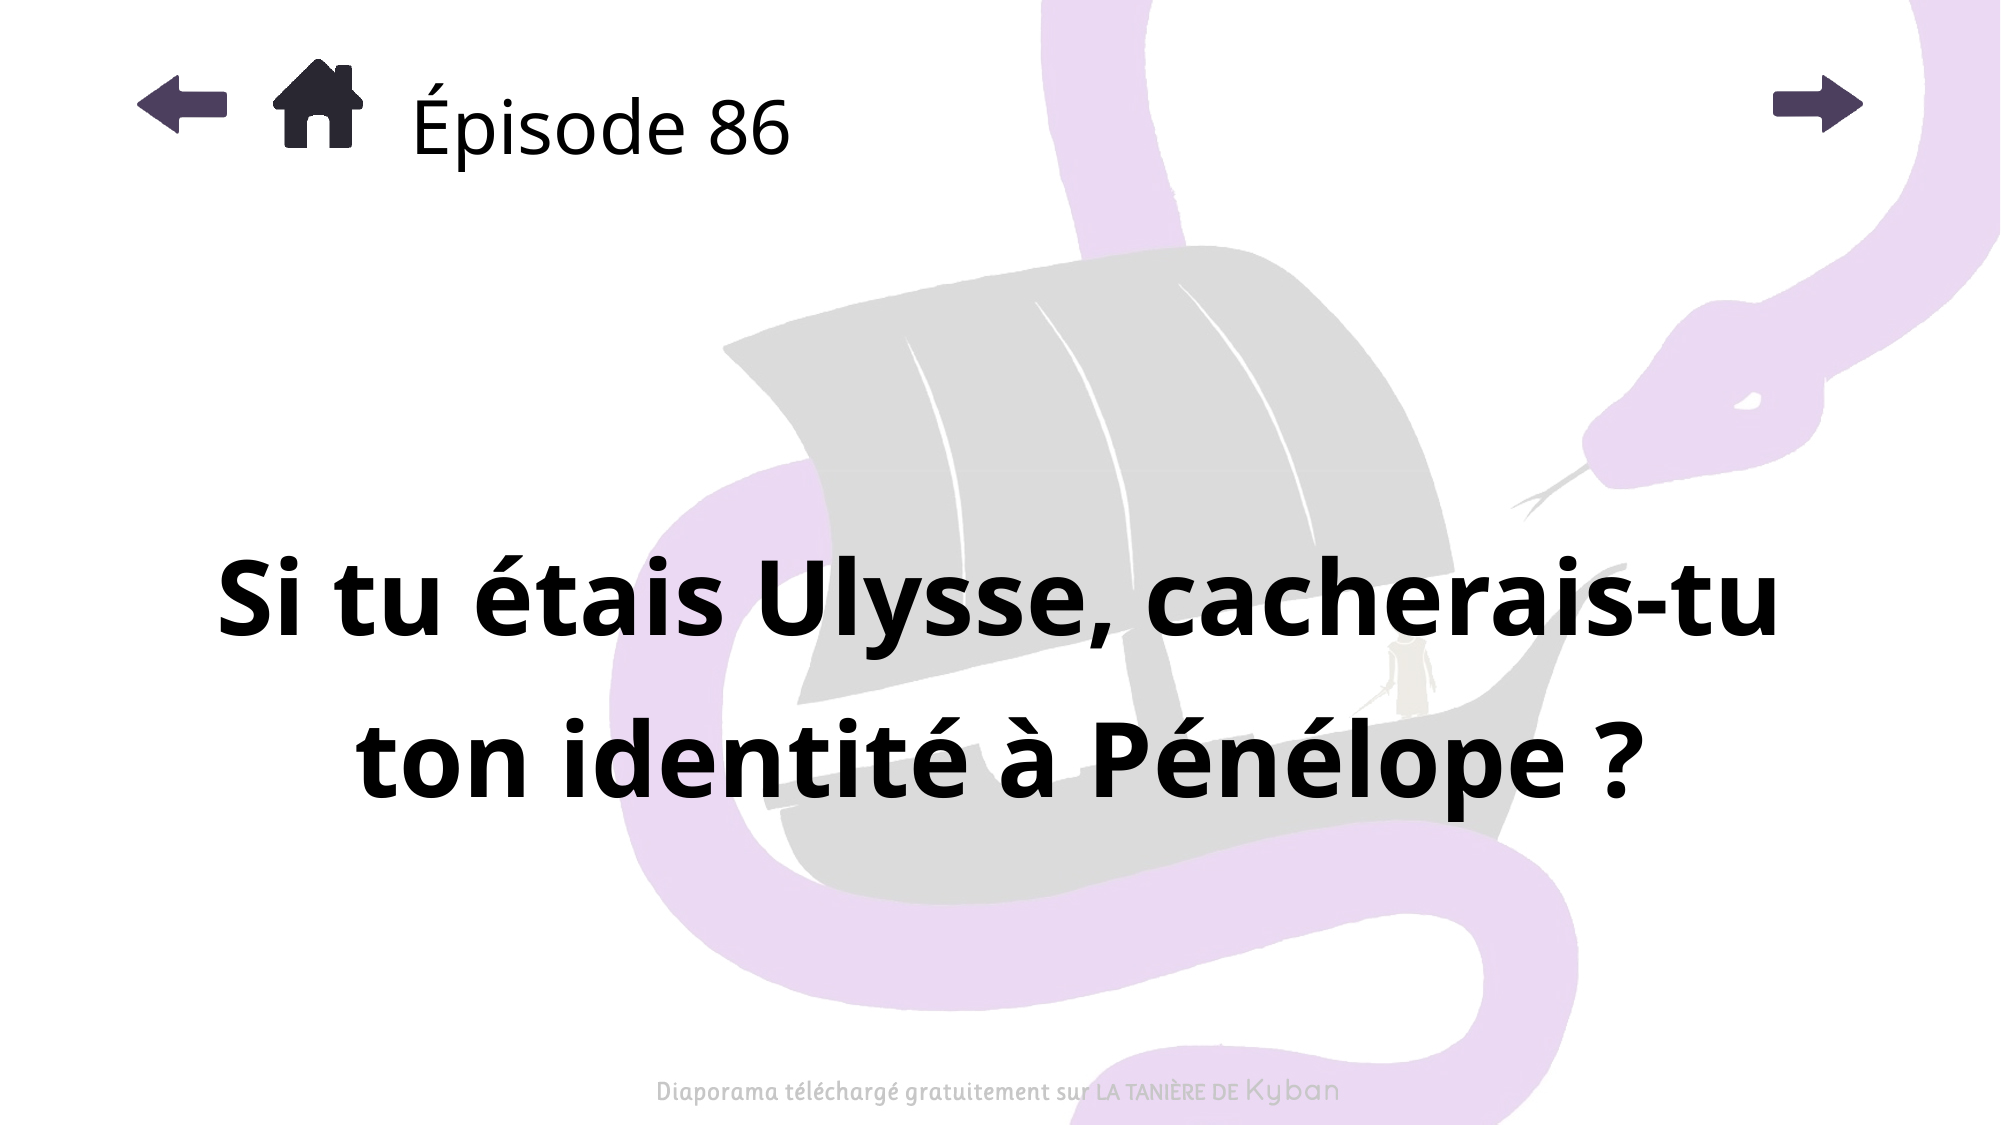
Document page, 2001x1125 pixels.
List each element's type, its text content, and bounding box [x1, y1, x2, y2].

picture [0, 0, 2001, 1125]
list Si tu étais Ulysse, cacherais-tu ton identité à Pénélope ? [137, 299, 1863, 1014]
title Épisode 86 [395, 59, 1863, 202]
